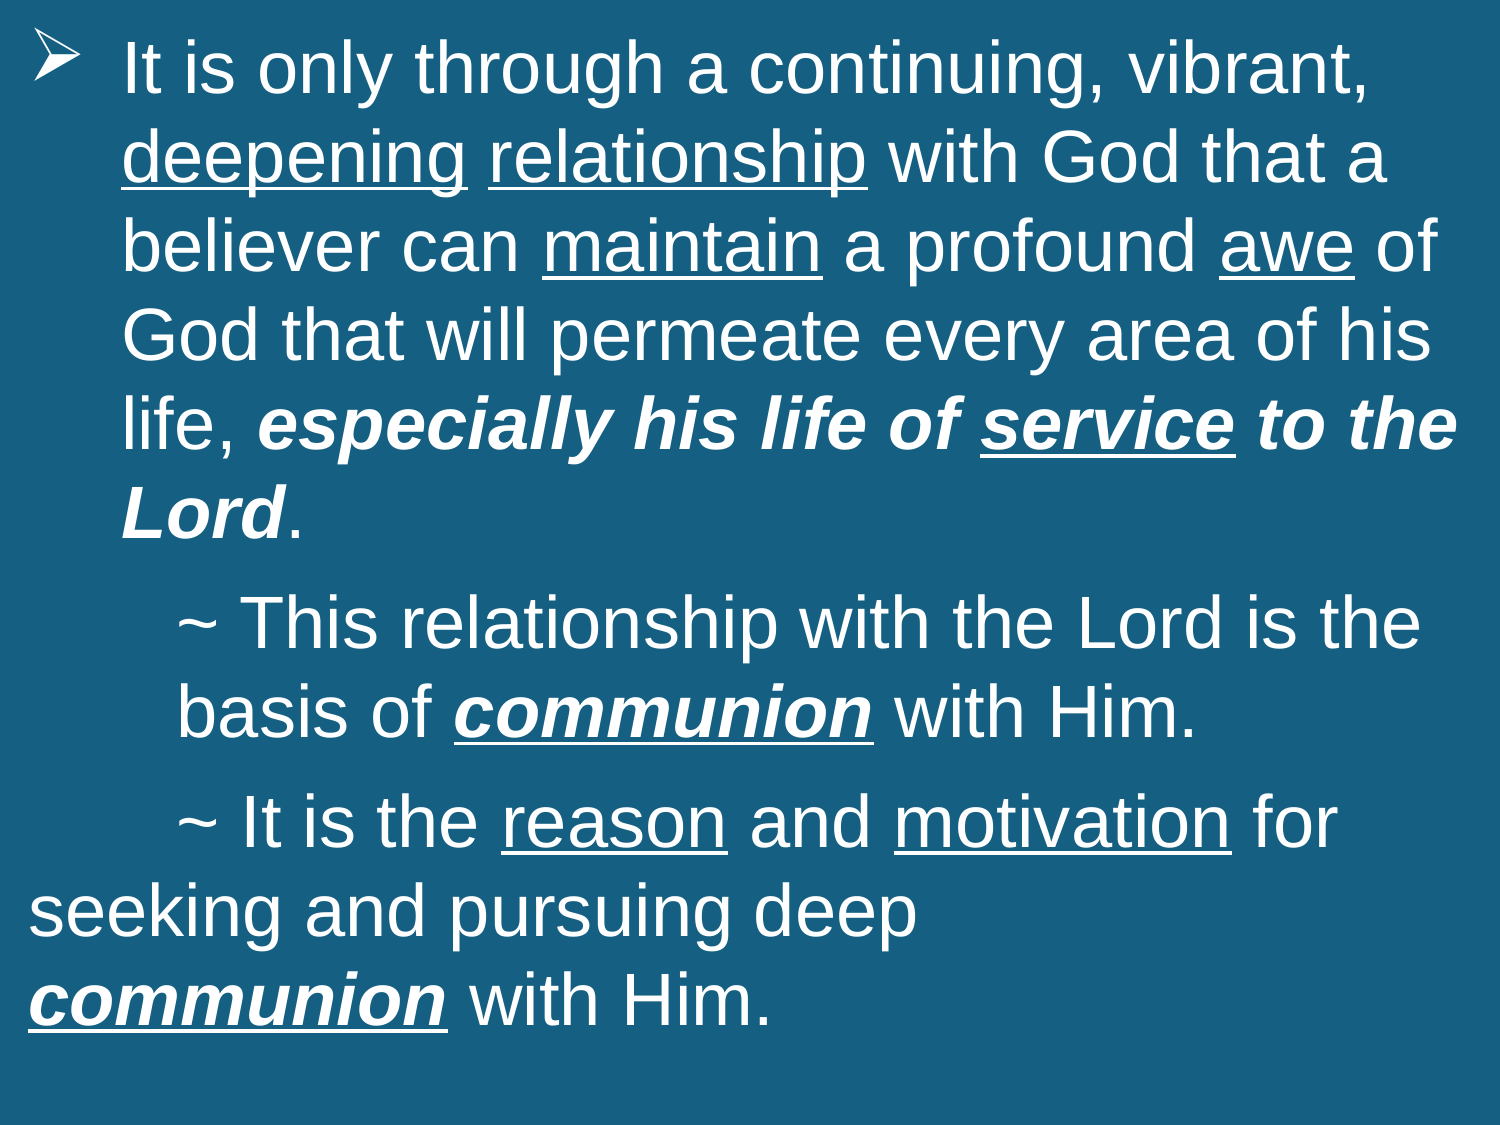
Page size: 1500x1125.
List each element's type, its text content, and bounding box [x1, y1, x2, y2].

subtitle It is only through a continuing, vibrant, deepening relationship with God that a believer can maintain a profound awe of God that will permeate every area of his life, especially his life of service to the Lord. ~ This relationship with the Lord is the basis of communion with Him. ~ It is the reason and motivation for seeking and pursuing deep communion with Him. [13, 11, 1490, 1111]
